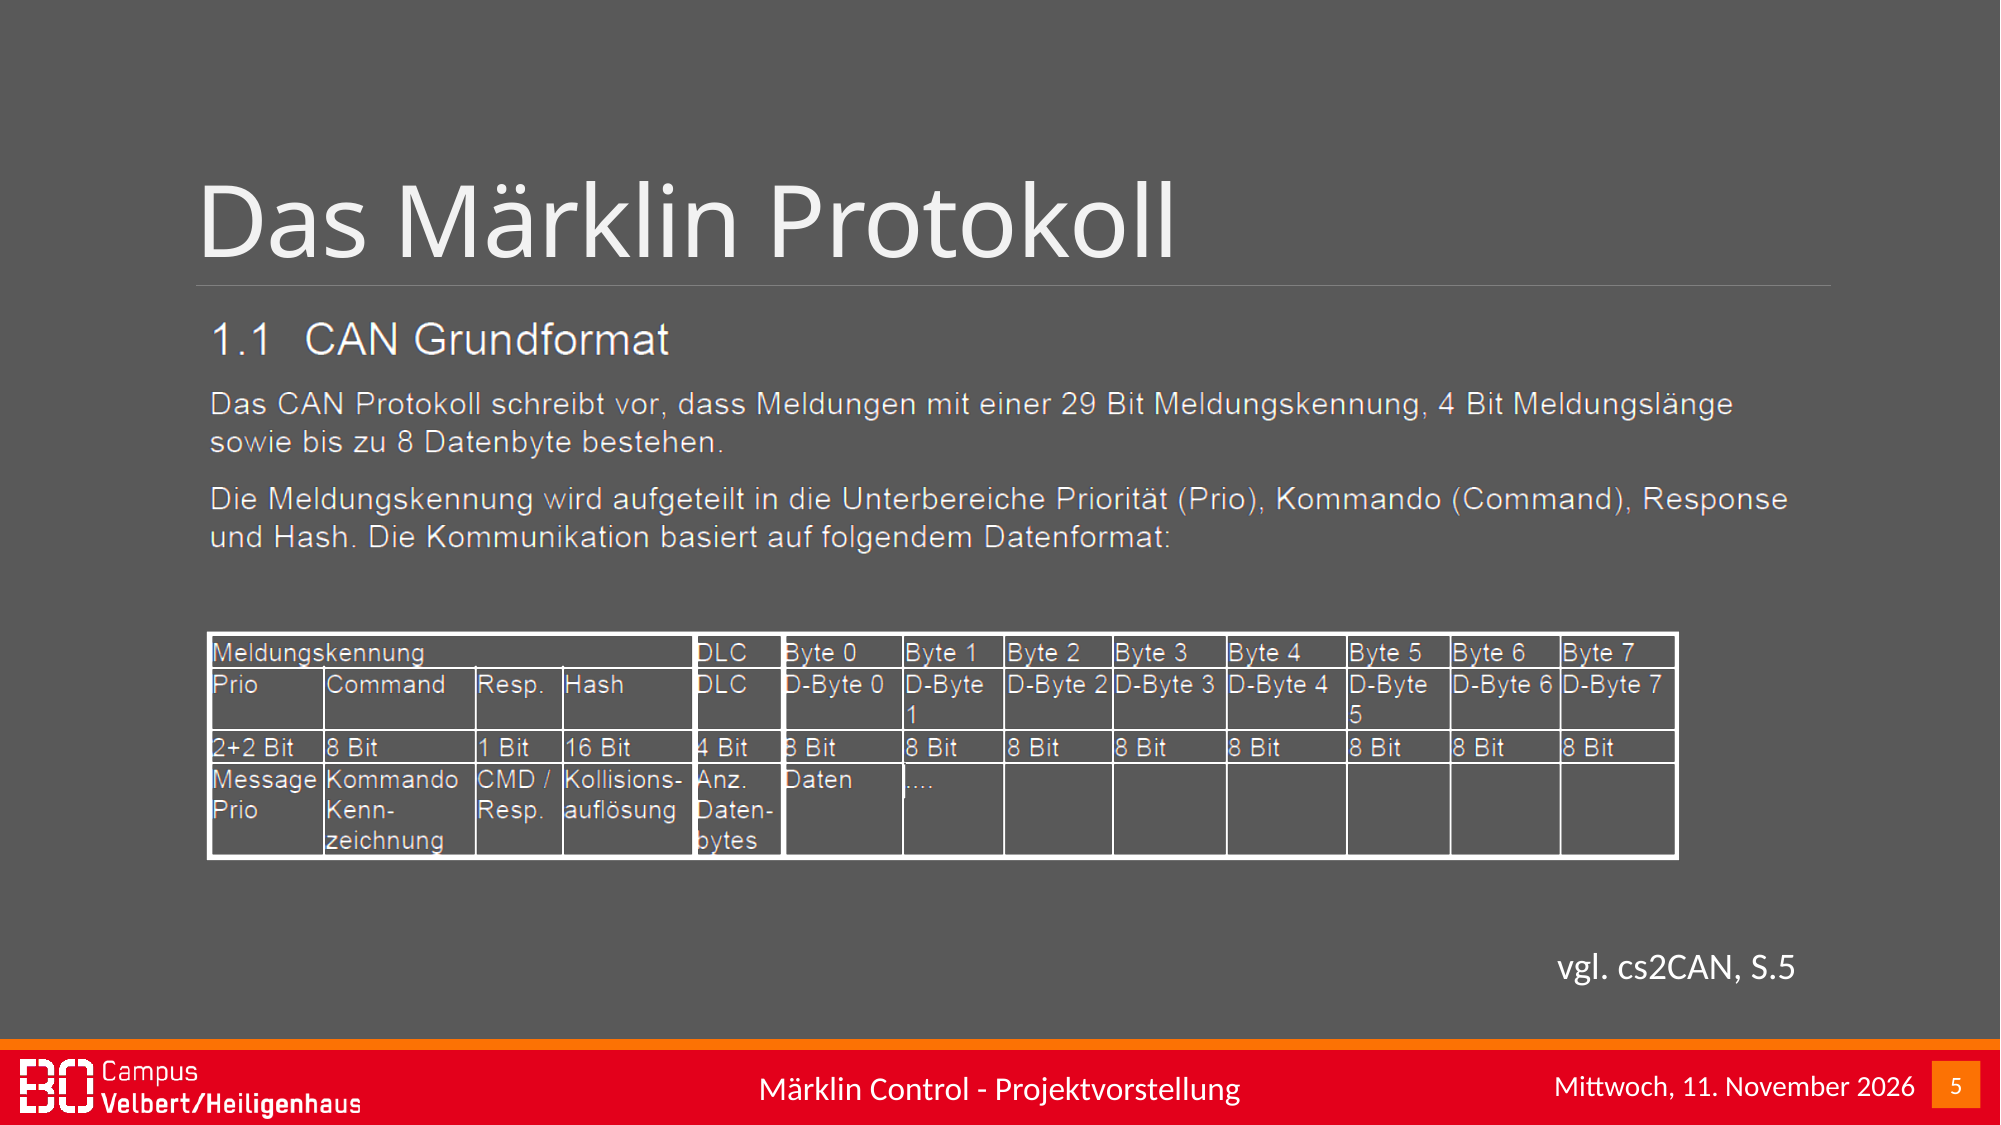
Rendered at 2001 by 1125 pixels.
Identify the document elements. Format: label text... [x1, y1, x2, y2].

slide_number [1525, 1054, 1931, 1115]
picture [19, 1059, 94, 1113]
text_box vgl. cs2CAN, S.5 [1542, 934, 1812, 995]
title Das Märklin Protokoll [180, 47, 1830, 285]
picture [101, 1057, 365, 1120]
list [179, 307, 1831, 887]
slide_number 5 [1931, 1060, 1981, 1109]
